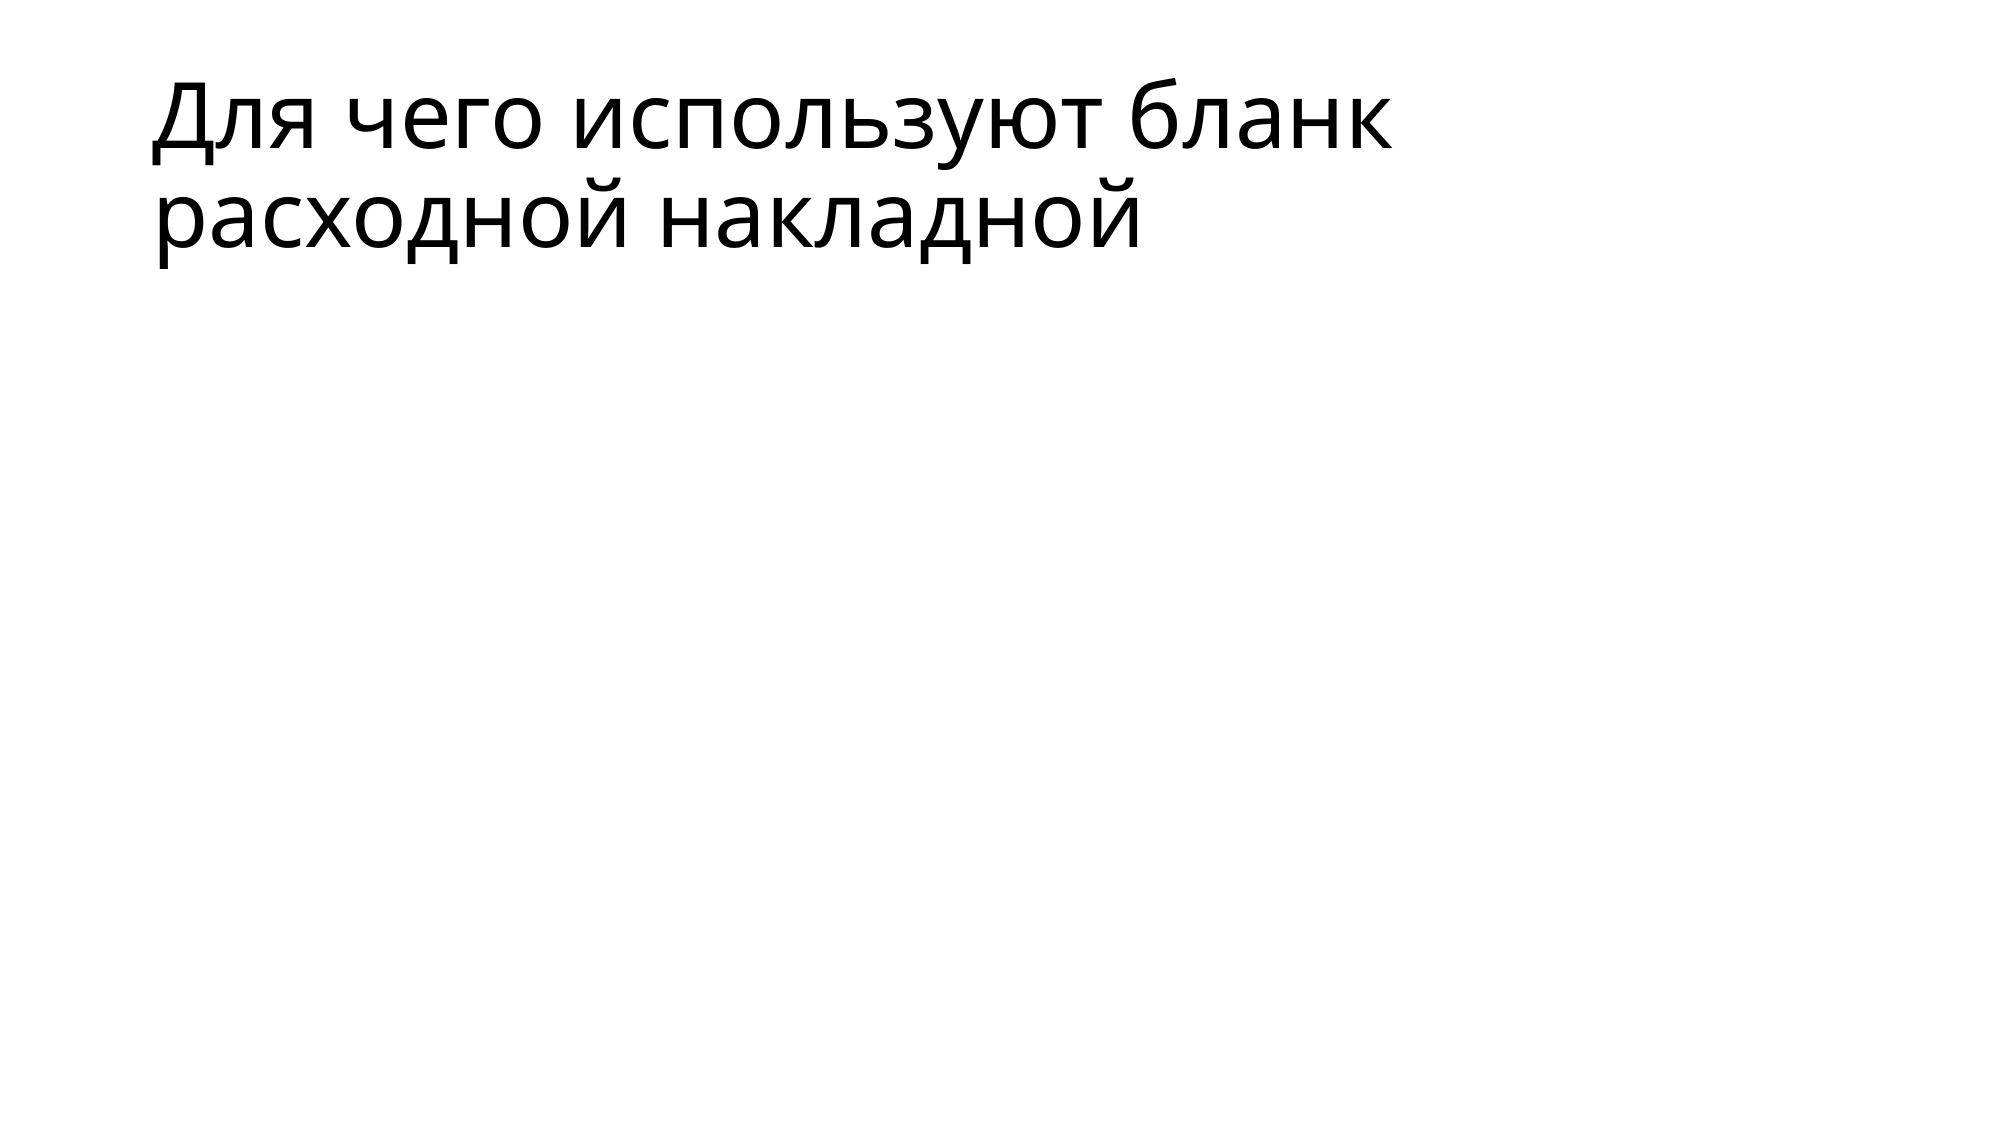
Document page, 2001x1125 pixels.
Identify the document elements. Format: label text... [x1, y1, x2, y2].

title Для чего используют бланк расходной накладной [137, 59, 1863, 278]
